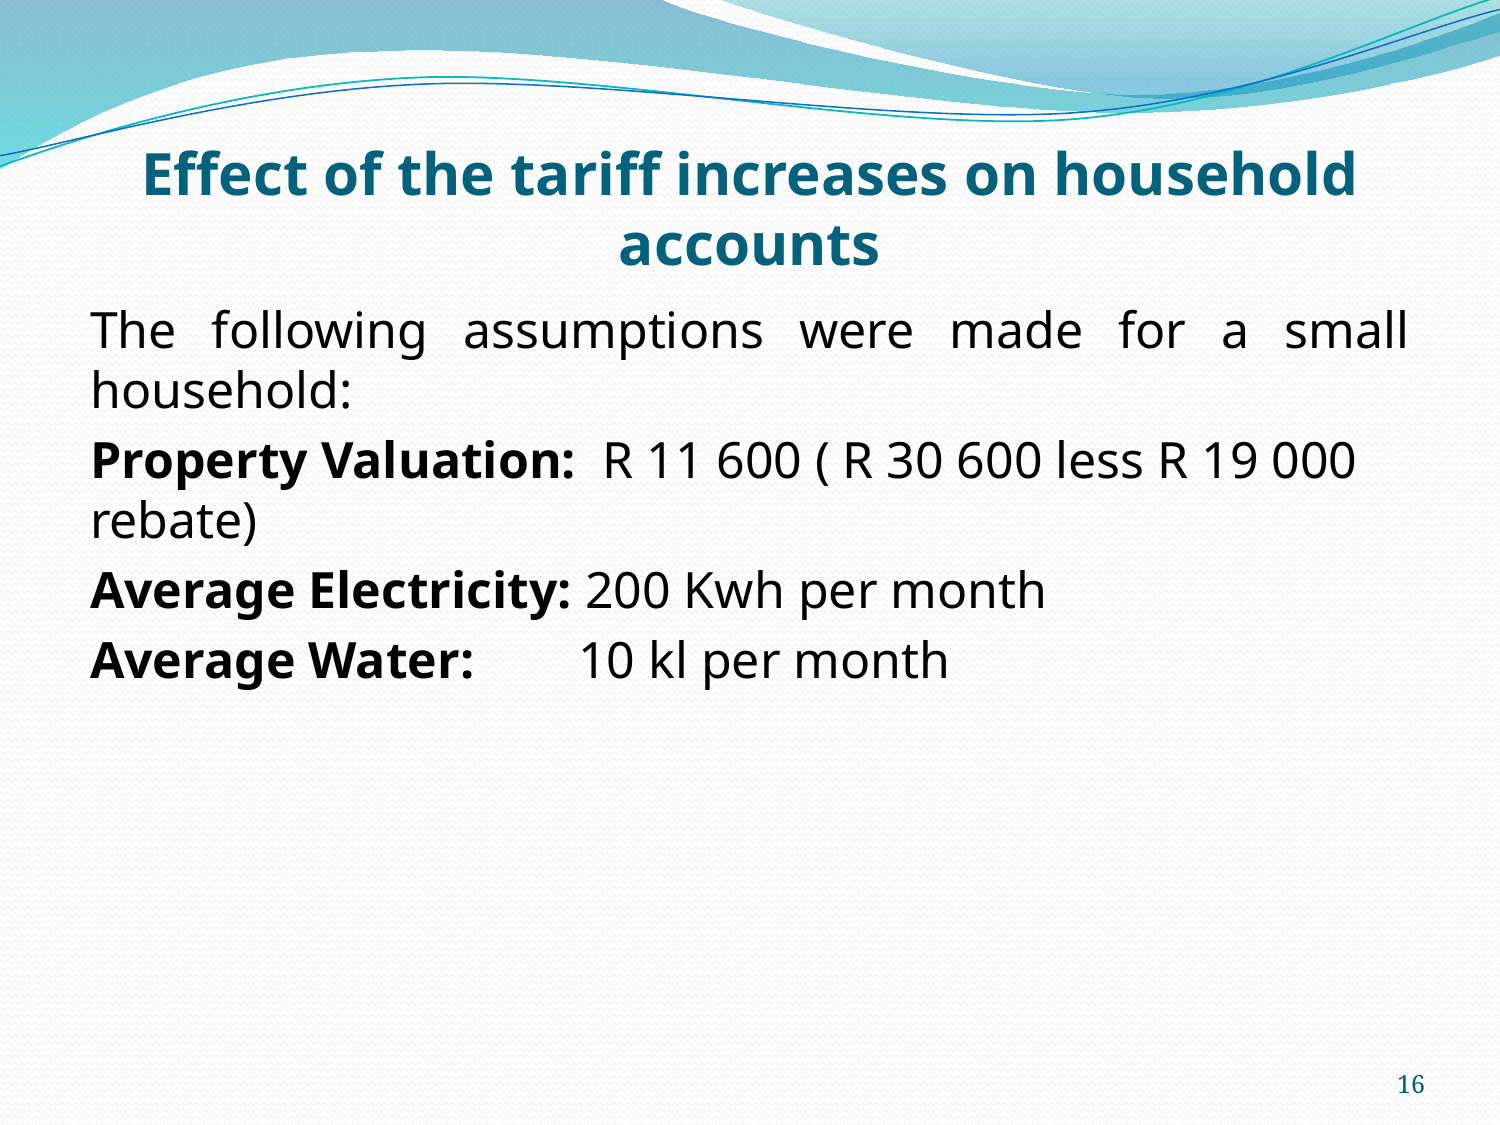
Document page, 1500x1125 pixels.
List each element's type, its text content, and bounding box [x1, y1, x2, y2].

slide_number 16 [1299, 1042, 1425, 1103]
list The following assumptions were made for a small household: Property Valuation: R 11 600 ( R 30 600 less R 19 000 rebate) Average Electricity: 200 Kwh per month Average Water: 10 kl per month [74, 290, 1426, 1038]
title Effect of the tariff increases on household accounts [74, 115, 1426, 290]
